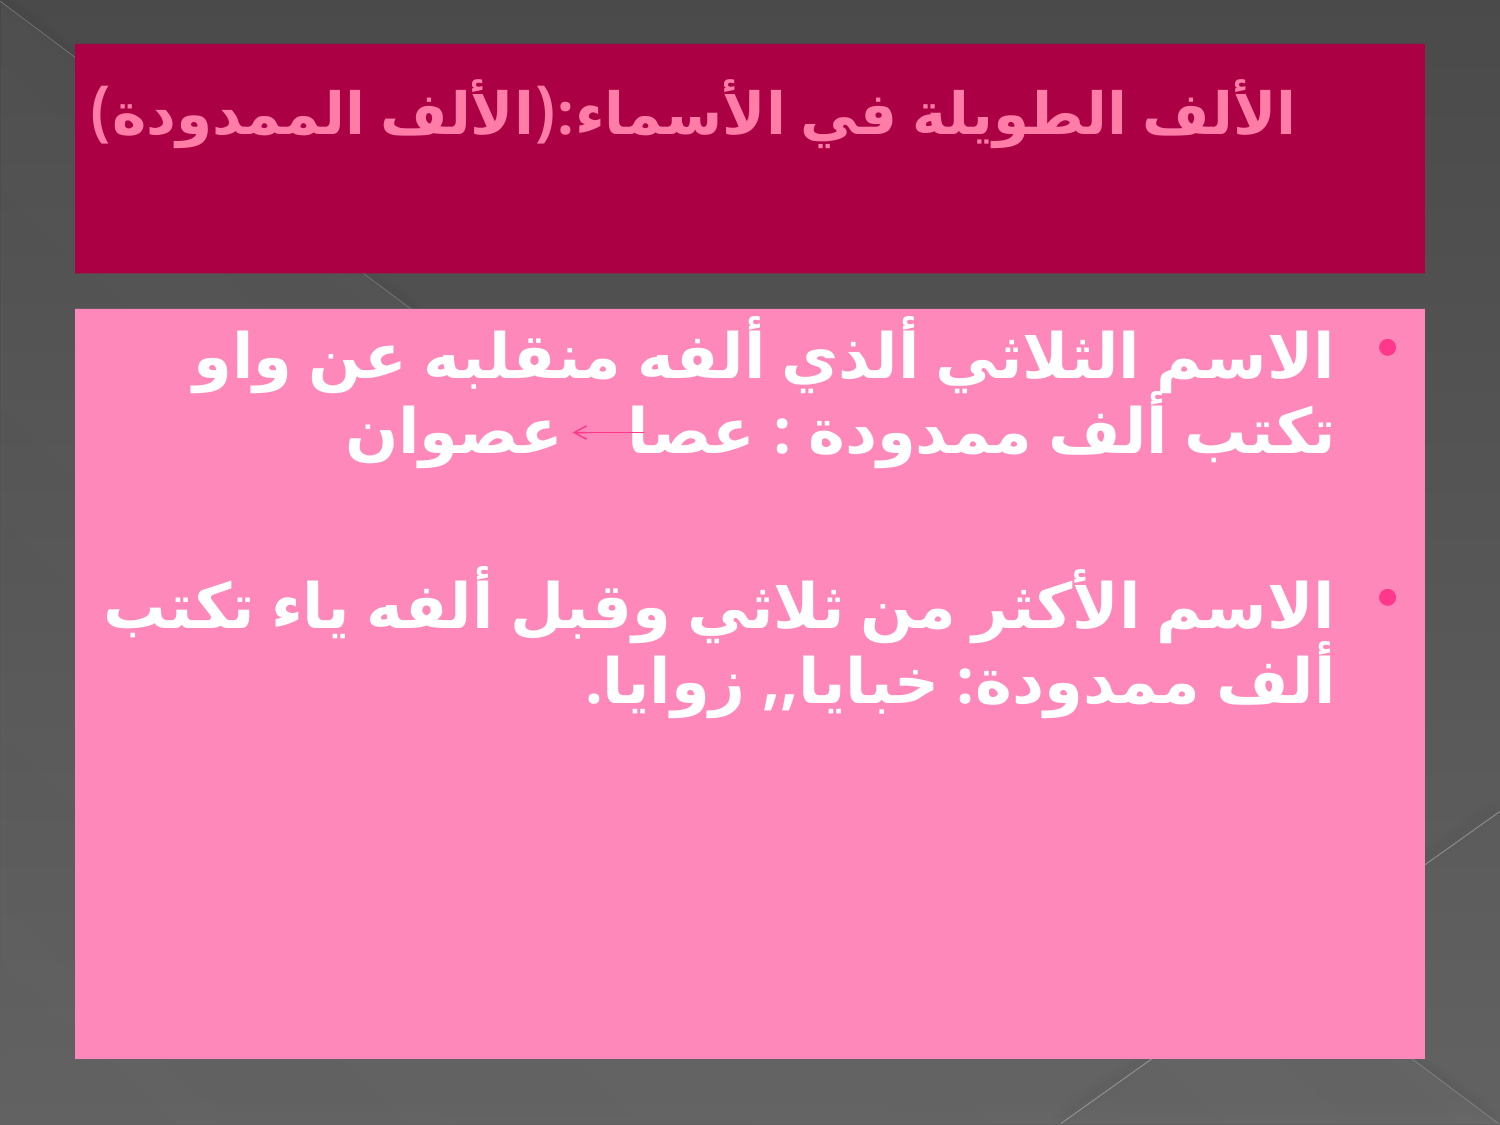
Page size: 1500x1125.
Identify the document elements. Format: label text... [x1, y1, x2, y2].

title الألف الطويلة في الأسماء:(الألف الممدودة) [75, 43, 1425, 274]
list الاسم الثلاثي ألذي ألفه منقلبه عن واو تكتب ألف ممدودة : عصا عصوان الاسم الأكثر من ثلاثي وقبل ألفه ياء تكتب ألف ممدودة: خبايا,, زوايا. [75, 308, 1425, 1059]
